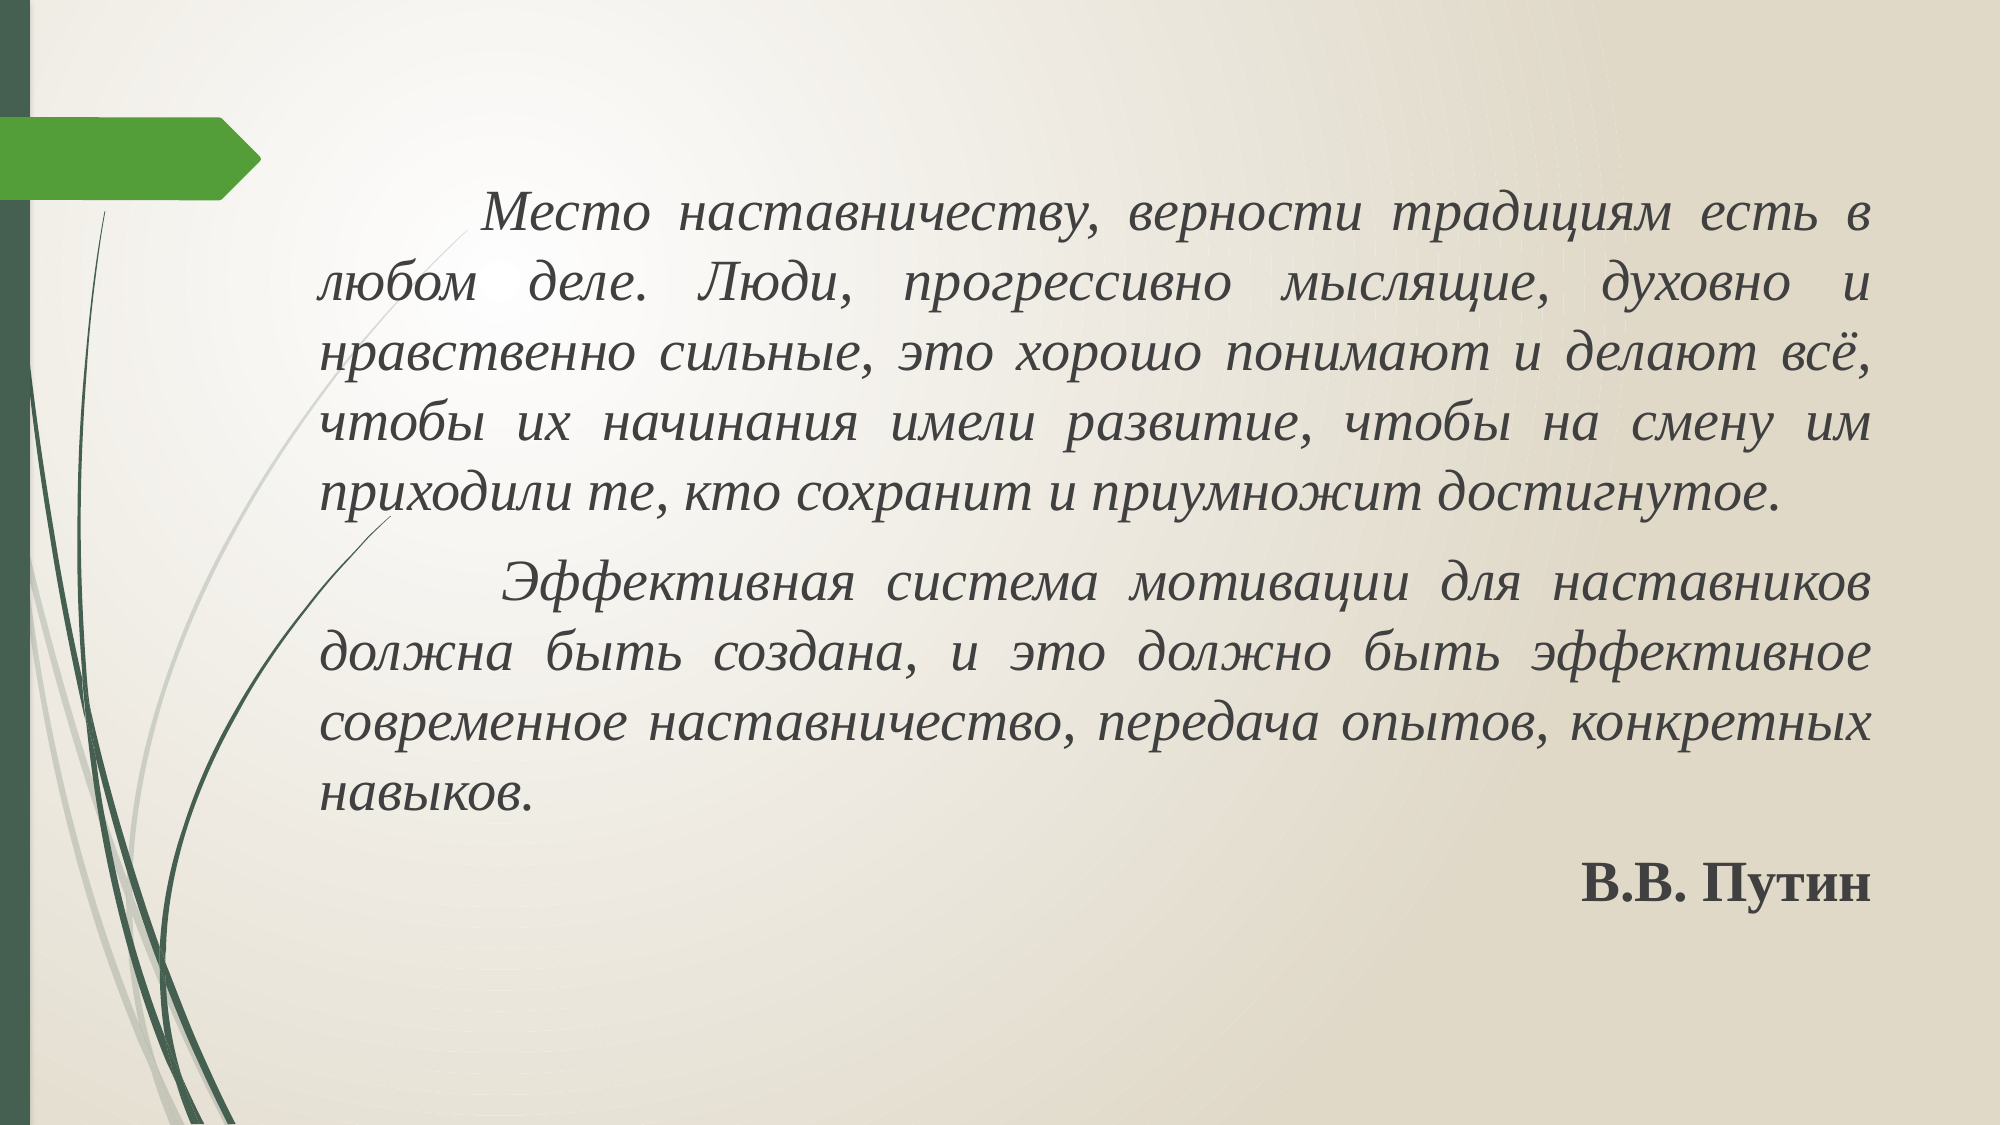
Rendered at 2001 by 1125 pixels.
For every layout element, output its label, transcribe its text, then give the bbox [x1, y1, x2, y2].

list Место наставничеству, верности традициям есть в любом деле. Люди, прогрессивно мыслящие, духовно и нравственно сильные, это хорошо понимают и делают всё, чтобы их начинания имели развитие, чтобы на смену им приходили те, кто сохранит и приумножит достигнутое. Эффективная система мотивации для наставников должна быть создана, и это должно быть эффективное современное наставничество, передача опытов, конкретных навыков. В.В. Путин [304, 164, 1888, 1050]
